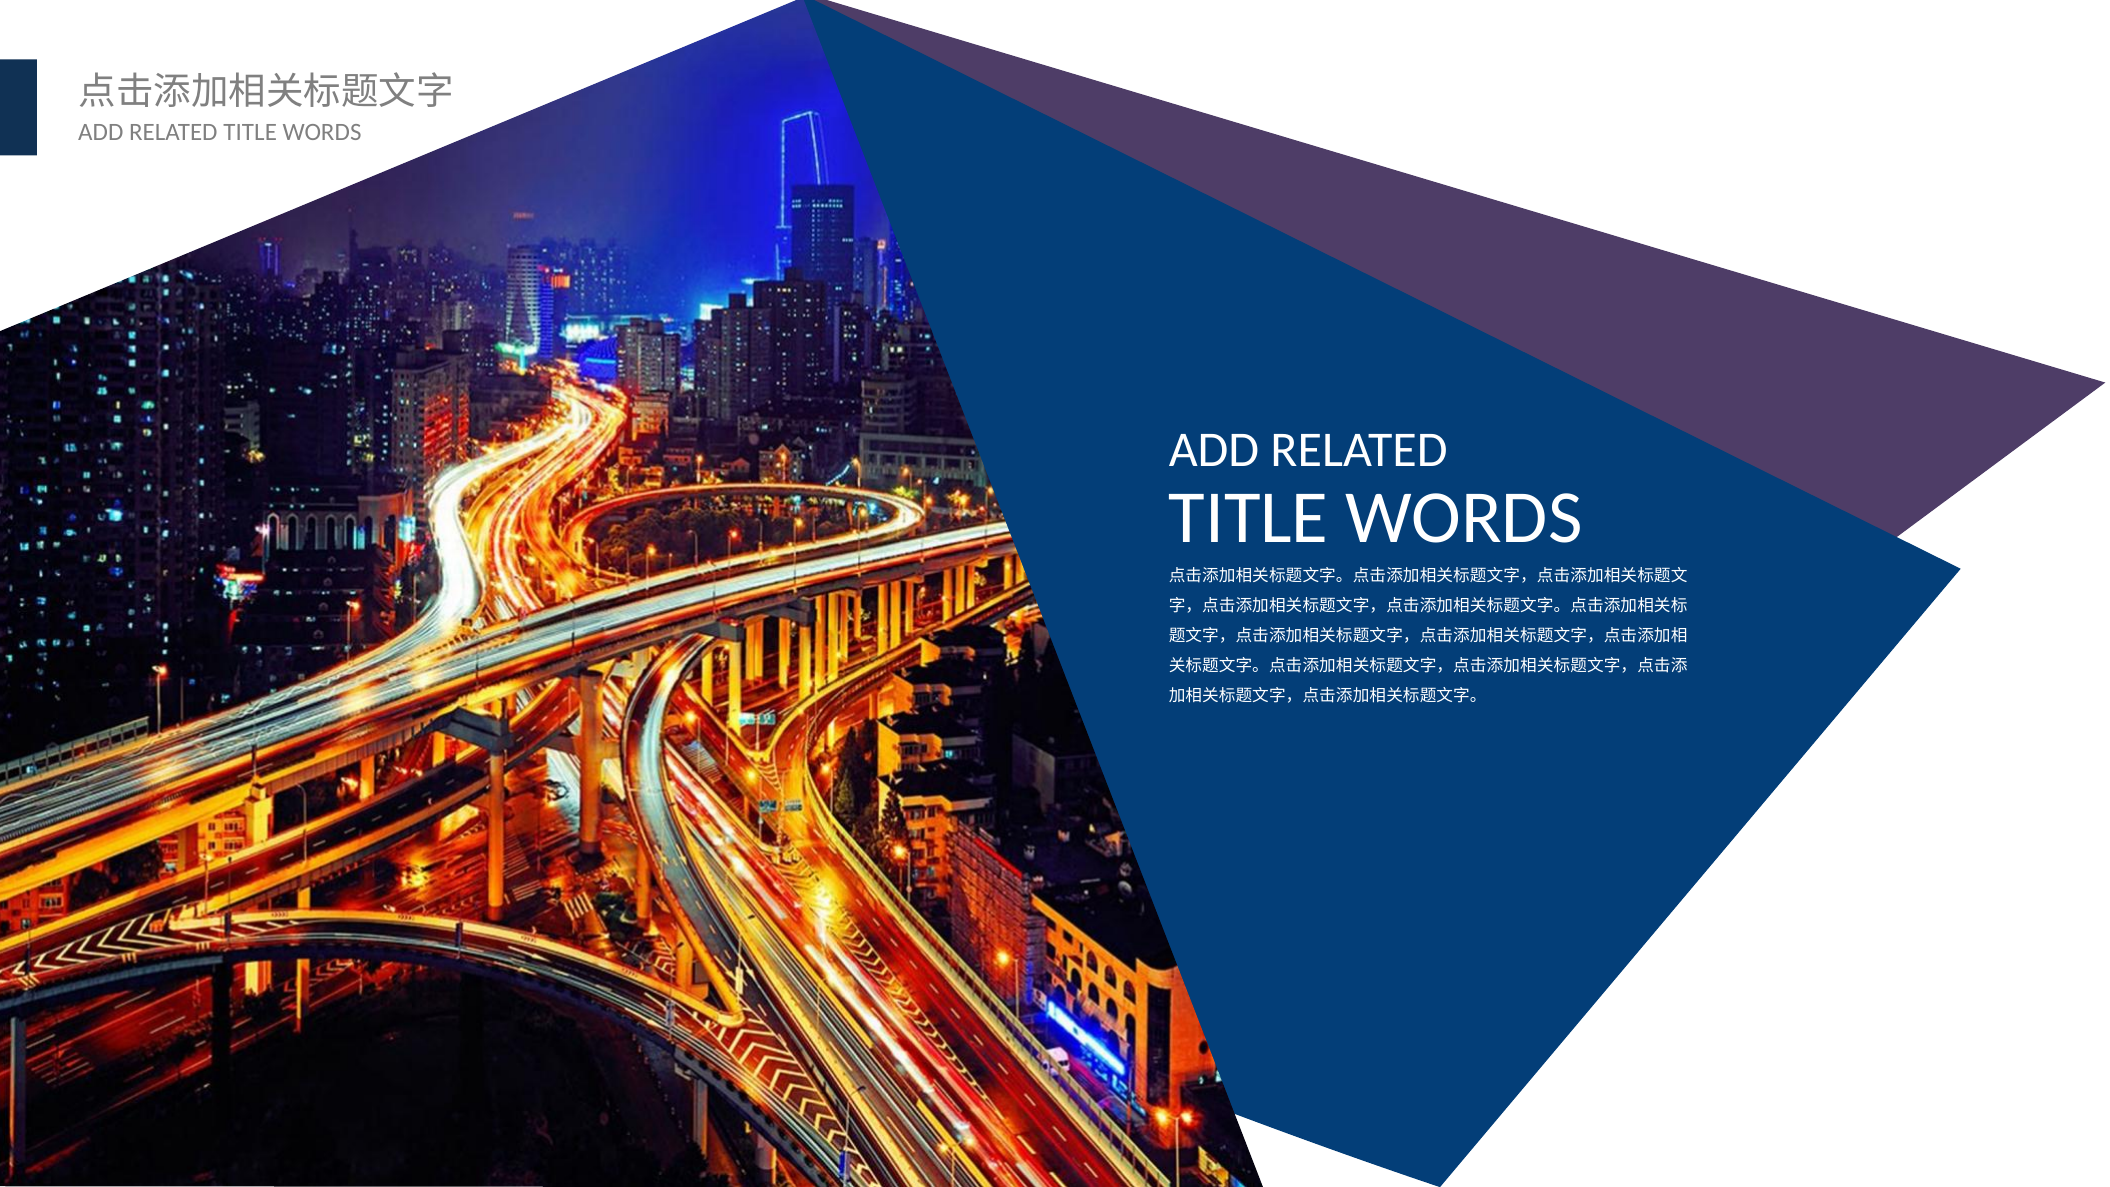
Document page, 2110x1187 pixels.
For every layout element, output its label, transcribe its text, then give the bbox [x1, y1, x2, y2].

text_box 0 [819, 0, 2108, 537]
text_box [806, 0, 1963, 1187]
text_box 点击添加相关标题文字 [62, 59, 470, 121]
text_box 点击添加相关标题文字。点击添加相关标题文字，点击添加相关标题文字，点击添加相关标题文字，点击添加相关标题文字。点击添加相关标题文字，点击添加相关标题文字，点击添加相关标题文字，点击添加相关标题文字。点击添加相关标题文字，点击添加相关标题文字，点击添加相关标题文字，点击添加相关标题文字。 [1153, 547, 1717, 713]
text_box Add related title words [1153, 416, 1662, 547]
text_box [0, 0, 1265, 1187]
text_box ADD RELATED TITLE WORDS [62, 107, 379, 154]
